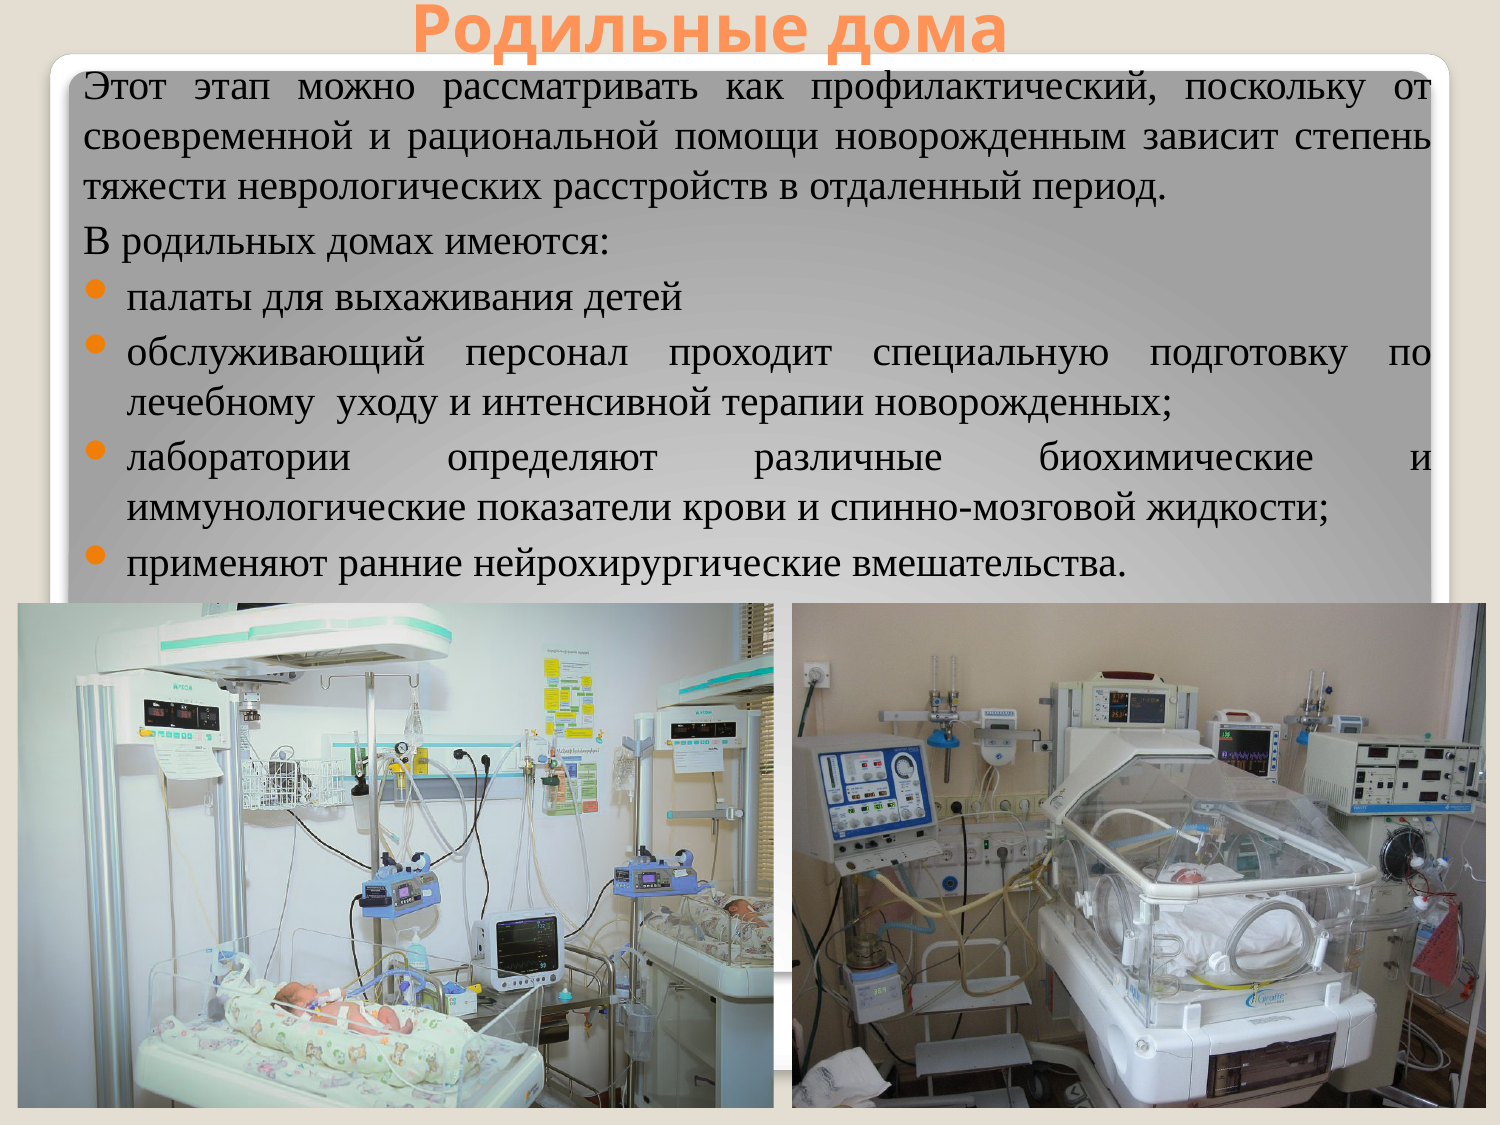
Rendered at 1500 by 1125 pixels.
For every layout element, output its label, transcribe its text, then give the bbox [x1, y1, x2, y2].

title Родильные дома [395, 0, 1117, 42]
picture [791, 603, 1486, 1109]
list Этот этап можно рассматривать как профилактический, поскольку от своевременной и рациональной помощи новорожденным зависит степень тяжести неврологических расстройств в отдаленный период. В родильных домах имеются: палаты для выхаживания детей обслуживающий персонал проходит специальную подготовку по лечебному уходу и интенсивной терапии новорожденных; лаборатории определяют различные биохимические и иммунологические показатели крови и спинно-мозговой жидкости; применяют ранние нейрохирургические вмешательства. [53, 42, 1447, 622]
picture [17, 603, 774, 1108]
